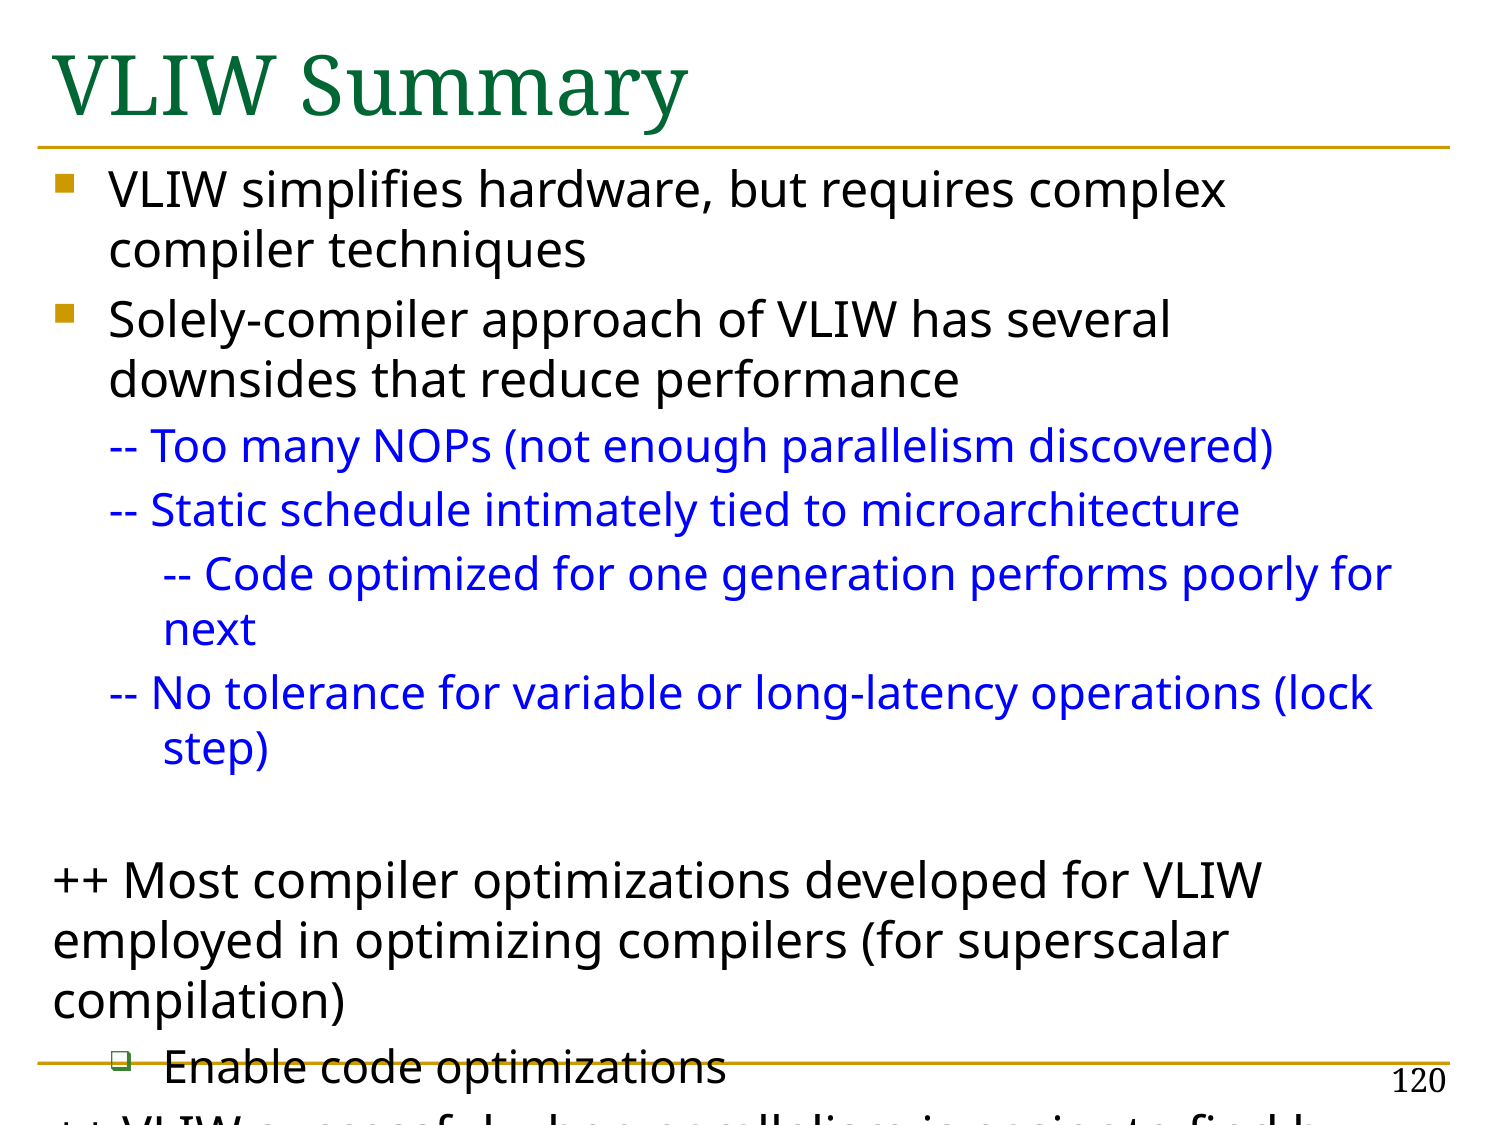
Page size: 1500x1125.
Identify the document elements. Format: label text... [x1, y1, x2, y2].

title VLIW Summary [37, 24, 1450, 149]
slide_number 120 [1111, 1036, 1462, 1112]
list VLIW simplifies hardware, but requires complex compiler techniques Solely-compiler approach of VLIW has several downsides that reduce performance -- Too many NOPs (not enough parallelism discovered) -- Static schedule intimately tied to microarchitecture -- Code optimized for one generation performs poorly for next -- No tolerance for variable or long-latency operations (lock step) ++ Most compiler optimizations developed for VLIW employed in optimizing compilers (for superscalar compilation) Enable code optimizations ++ VLIW successful when parallelism is easier to find by the compiler (traditionally embedded markets, DSPs) [37, 149, 1450, 1003]
